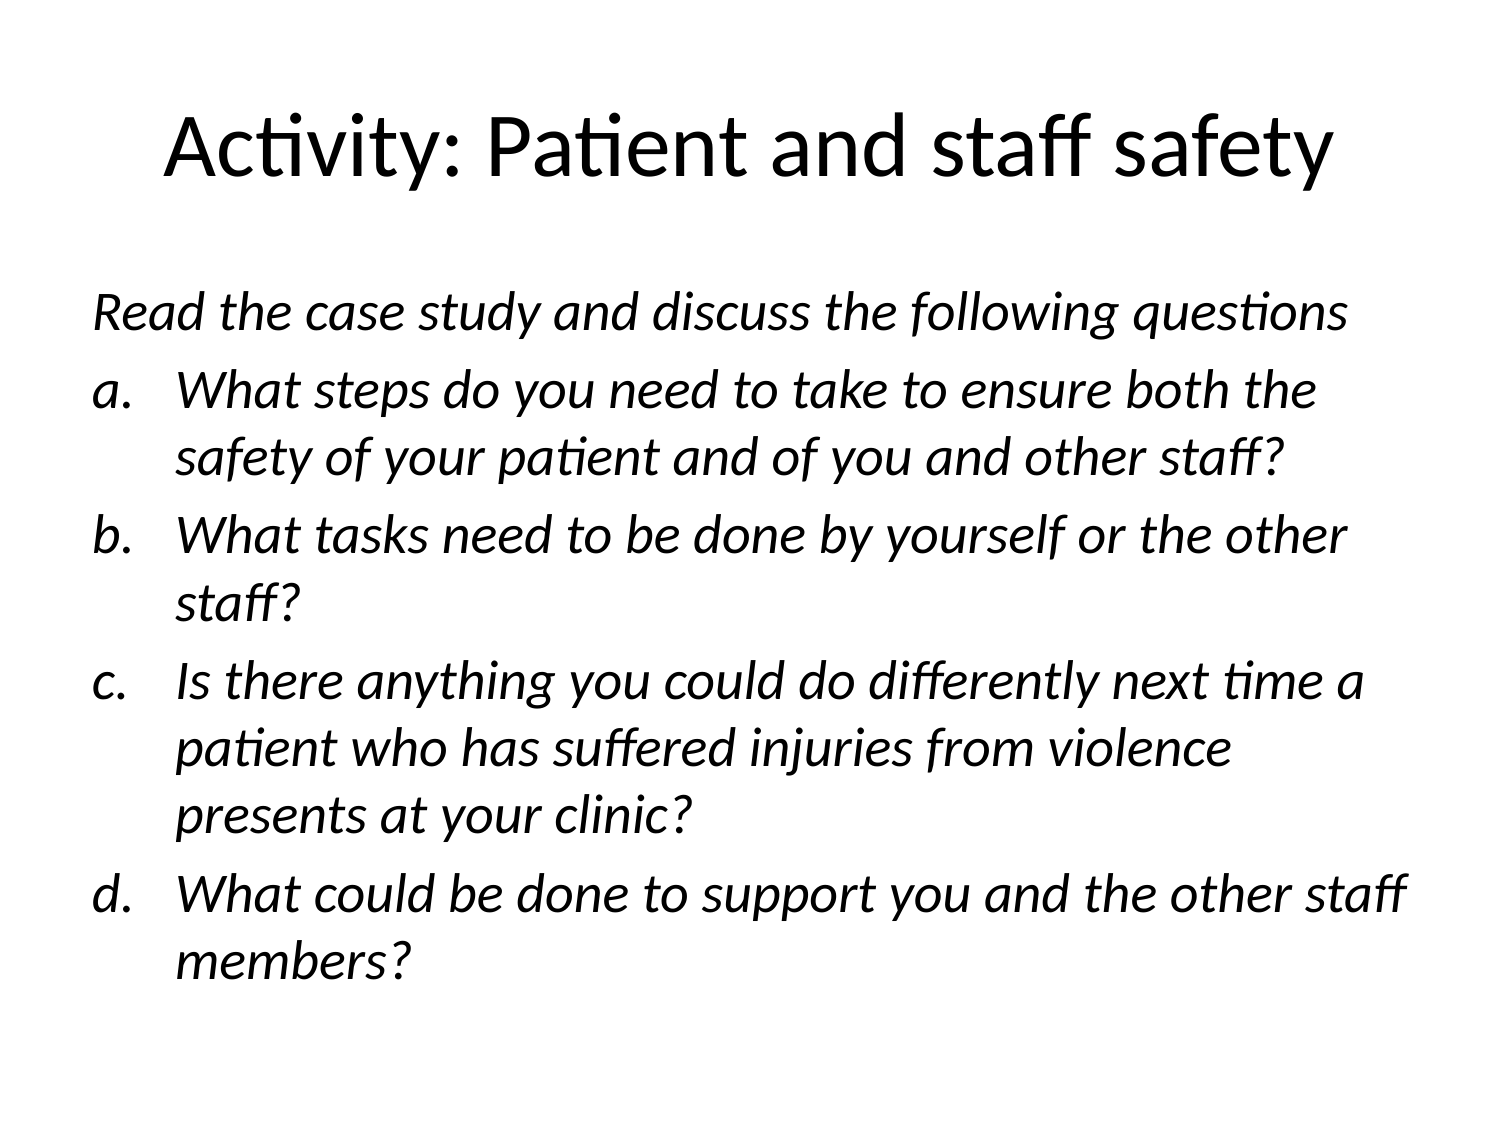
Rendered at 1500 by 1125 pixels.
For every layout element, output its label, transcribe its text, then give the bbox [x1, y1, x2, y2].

title Activity: Patient and staff safety [76, 70, 1424, 209]
list Read the case study and discuss the following questions What steps do you need to take to ensure both the safety of your patient and of you and other staff? What tasks need to be done by yourself or the other staff? Is there anything you could do differently next time a patient who has suffered injuries from violence presents at your clinic? What could be done to support you and the other staff members? [76, 266, 1424, 1009]
